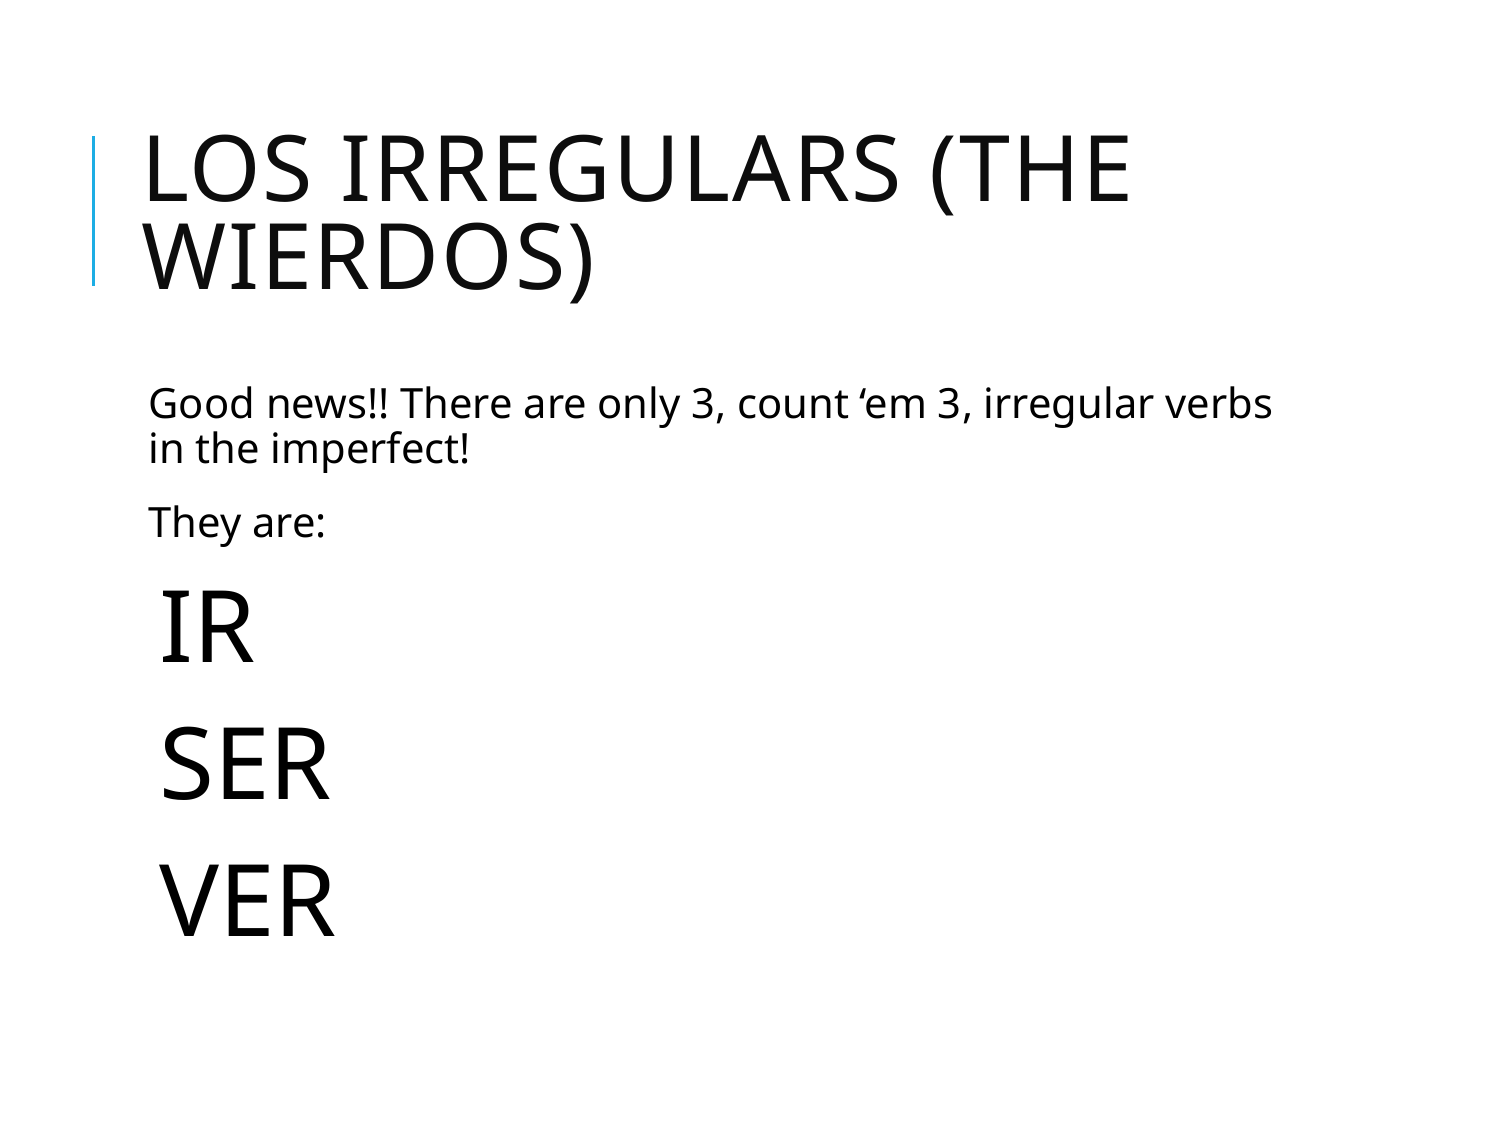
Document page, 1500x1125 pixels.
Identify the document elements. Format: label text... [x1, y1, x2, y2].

list Good news!! There are only 3, count ‘em 3, irregular verbs in the imperfect! They are: IR SER VER [126, 375, 1322, 1035]
title Los irregulars (the wierdos) [126, 96, 1322, 342]
